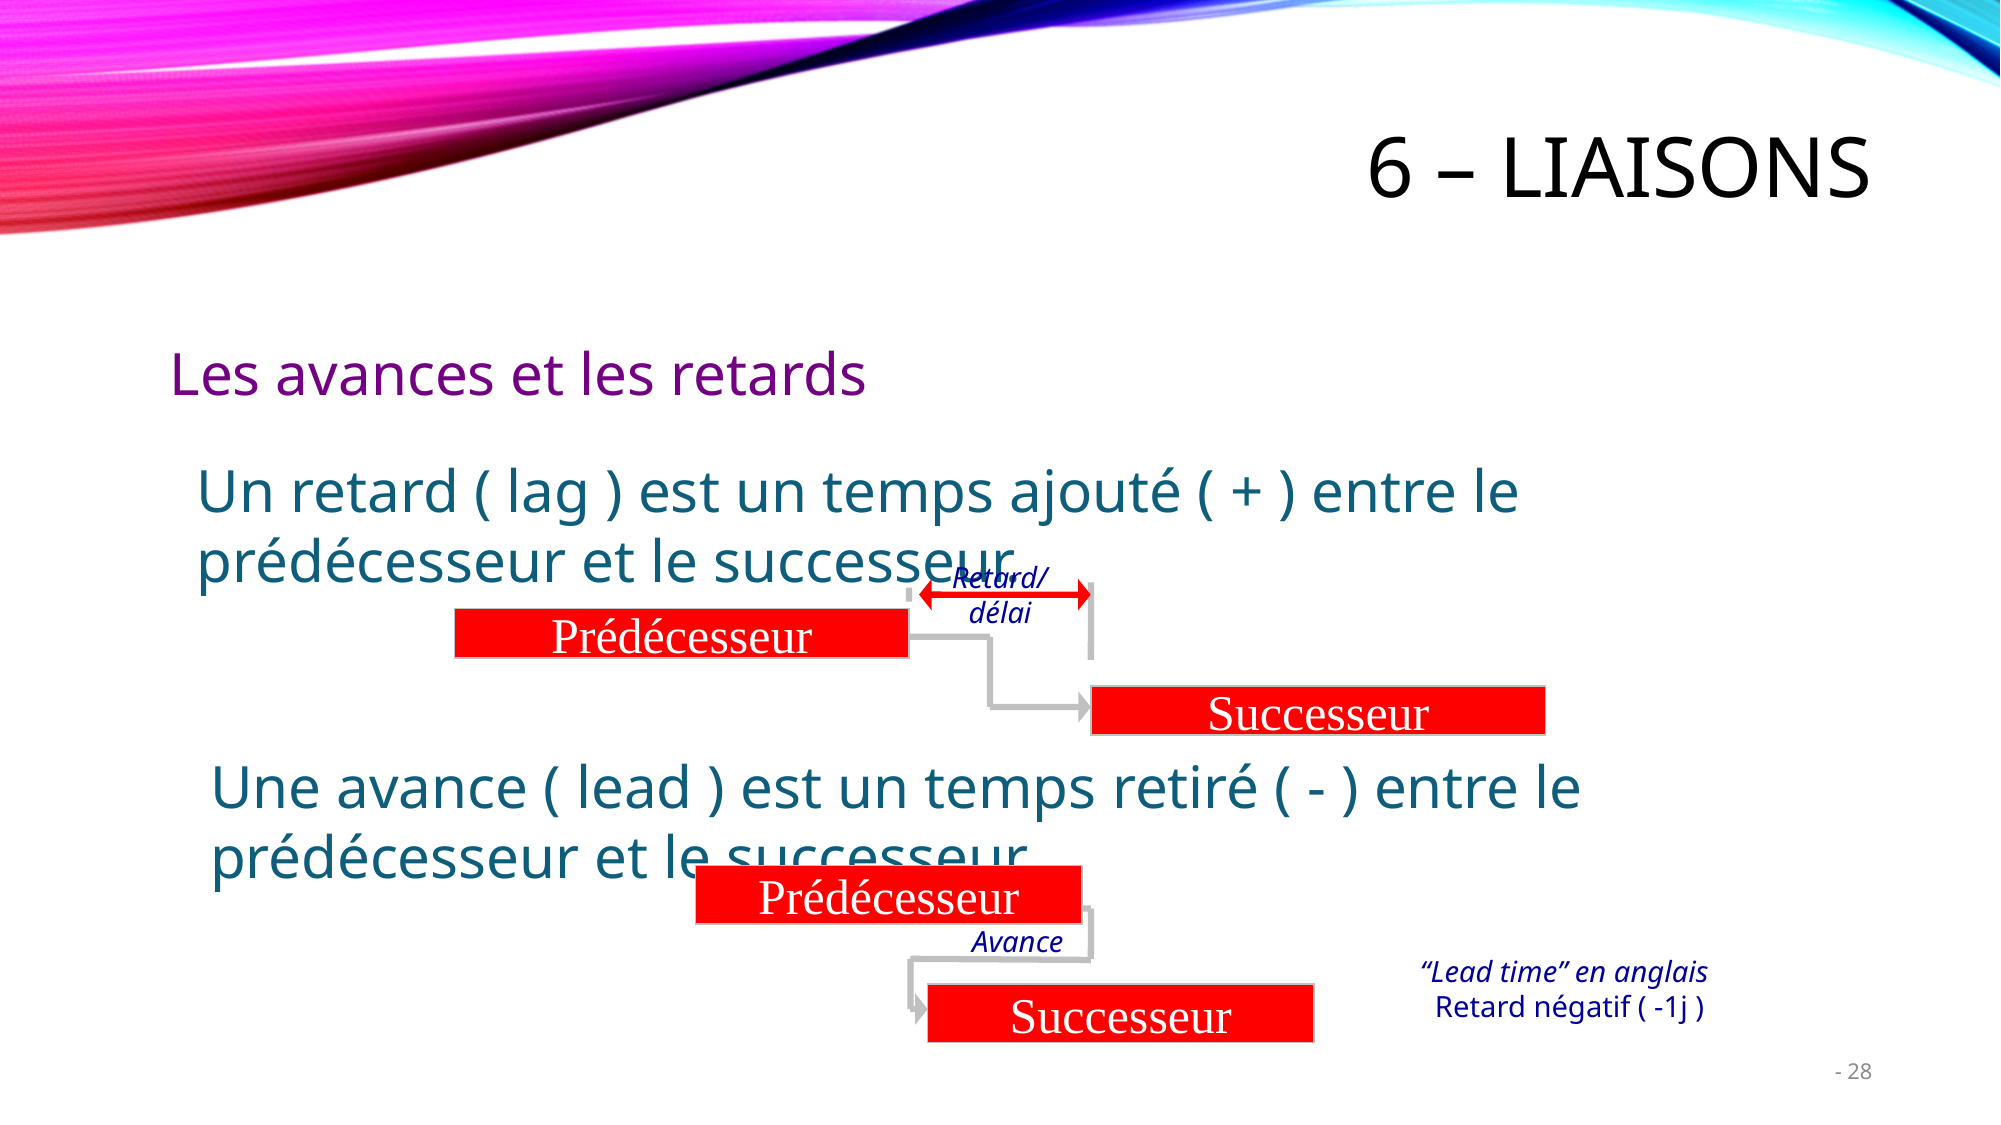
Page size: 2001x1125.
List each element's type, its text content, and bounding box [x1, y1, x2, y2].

text_box Une avance ( lead ) est un temps retiré ( - ) entre le prédécesseur et le successeur. [195, 743, 1815, 898]
picture [1890, 0, 2000, 75]
slide_number 28 [1808, 1042, 1888, 1103]
text_box Un retard ( lag ) est un temps ajouté ( + ) entre le prédécesseur et le successeur. [182, 446, 1802, 602]
title 6 – Liaisons [474, 64, 1888, 277]
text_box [454, 551, 1546, 736]
text_box Les avances et les retards [154, 259, 1829, 415]
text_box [695, 865, 1315, 1043]
picture [1910, 0, 2000, 45]
picture [0, 0, 2000, 237]
text_box “Lead time” en anglais Retard négatif ( -1j ) [1405, 945, 1769, 1066]
